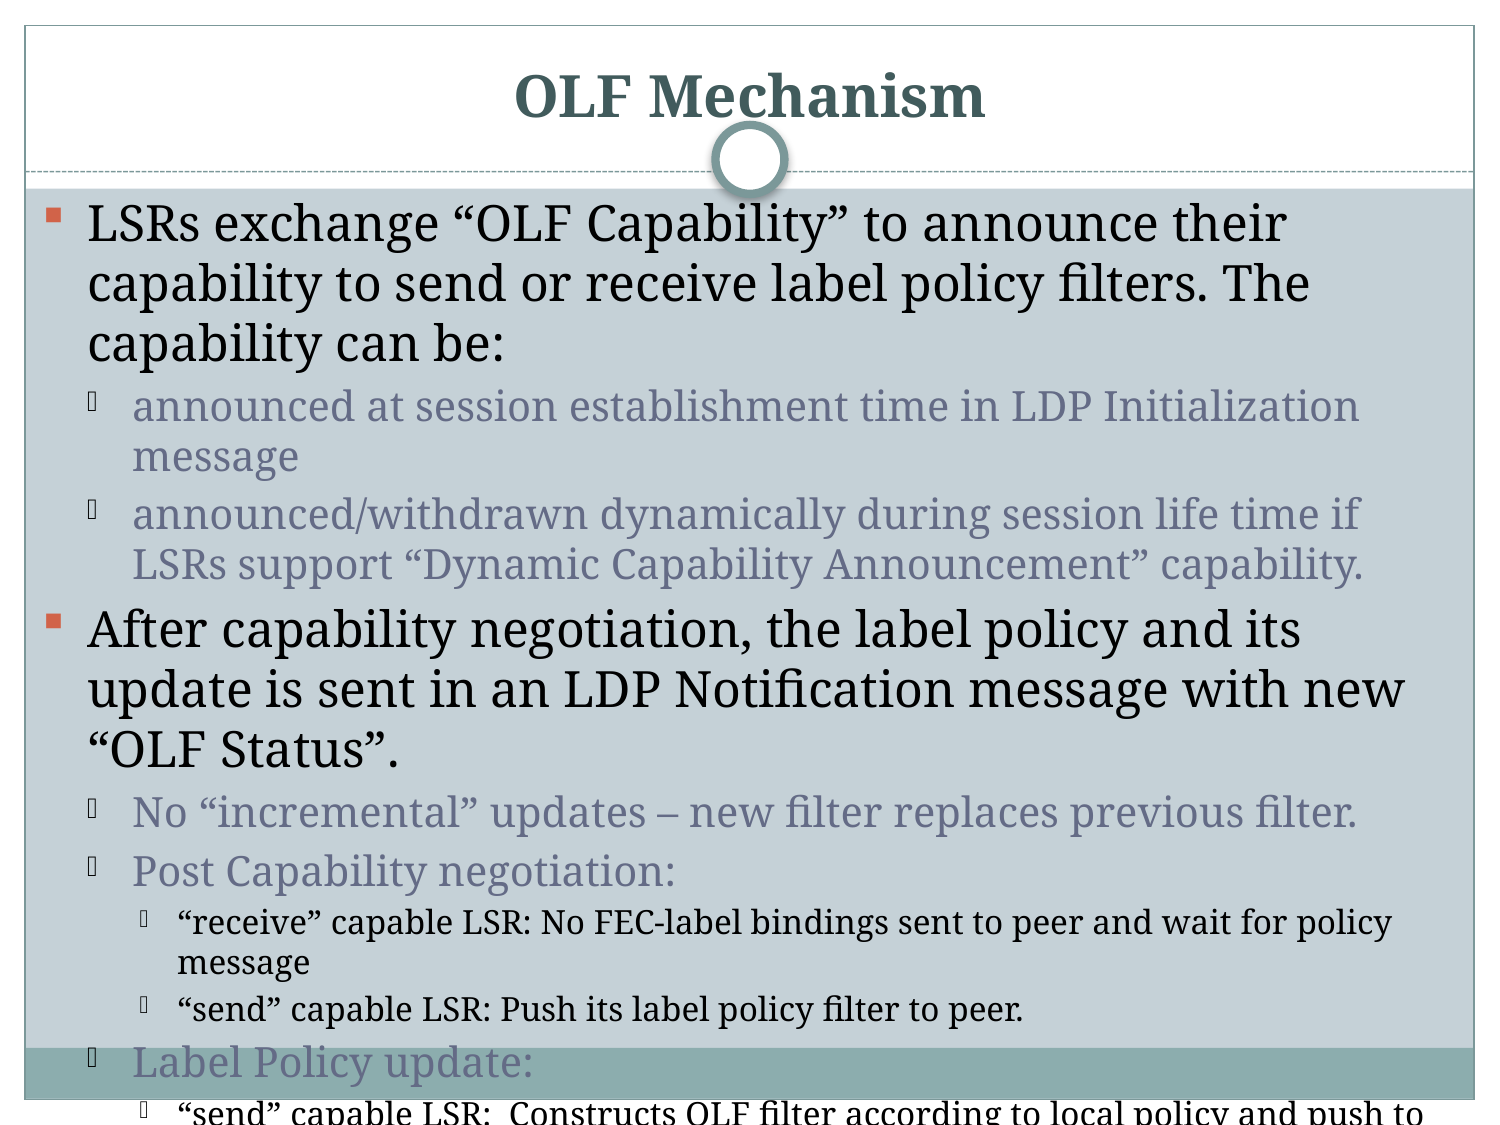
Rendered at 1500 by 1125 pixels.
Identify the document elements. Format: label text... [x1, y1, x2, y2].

title OLF Mechanism [0, 12, 1500, 137]
list LSRs exchange “OLF Capability” to announce their capability to send or receive label policy filters. The capability can be: announced at session establishment time in LDP Initialization message announced/withdrawn dynamically during session life time if LSRs support “Dynamic Capability Announcement” capability. After capability negotiation, the label policy and its update is sent in an LDP Notification message with new “OLF Status”. No “incremental” updates – new filter replaces previous filter. Post Capability negotiation: “receive” capable LSR: No FEC-label bindings sent to peer and wait for policy message “send” capable LSR: Push its label policy filter to peer. Label Policy update: “send” capable LSR: Constructs OLF filter according to local policy and push to peer. “receive” capable LSR: Applies received OLF filter and announces/withdraws label bindings accordingly from the peer. [27, 183, 1462, 1039]
